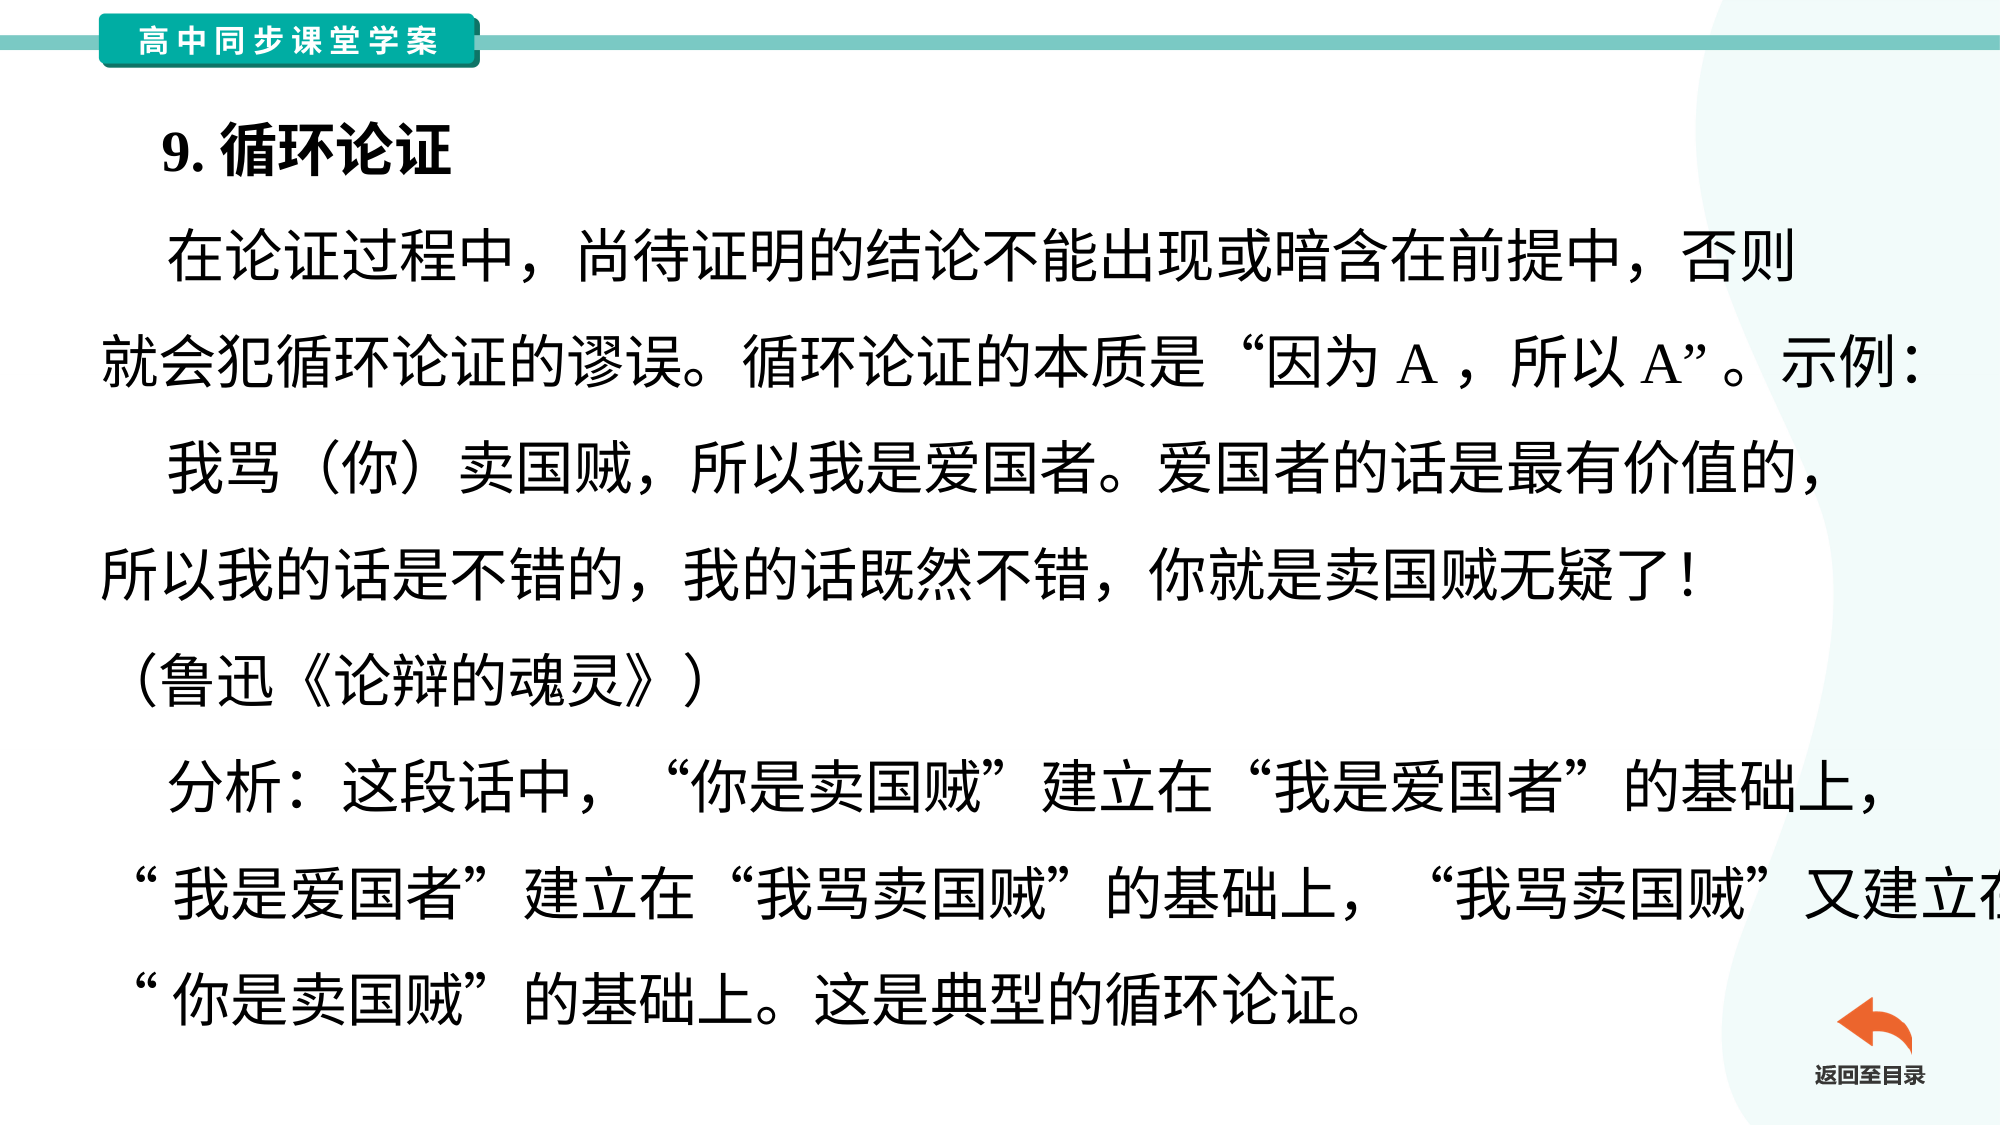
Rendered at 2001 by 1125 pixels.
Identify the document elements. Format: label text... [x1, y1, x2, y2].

text_box 9.循环论证 在论证过程中，尚待证明的结论不能出现或暗含在前提中，否则 就会犯循环论证的谬误。循环论证的本质是“因为A，所以A”。示例： 我骂（你）卖国贼，所以我是爱国者。爱国者的话是最有价值的， 所以我的话是不错的，我的话既然不错，你就是卖国贼无疑了！ （鲁迅《论辩的魂灵》） 分析：这段话中，“你是卖国贼”建立在“我是爱国者”的基础上， “我是爱国者”建立在“我骂卖国贼”的基础上，“我骂卖国贼”又建立在 “你是卖国贼”的基础上。这是典型的循环论证。 [100, 76, 1899, 1033]
picture [0, 0, 2000, 1125]
